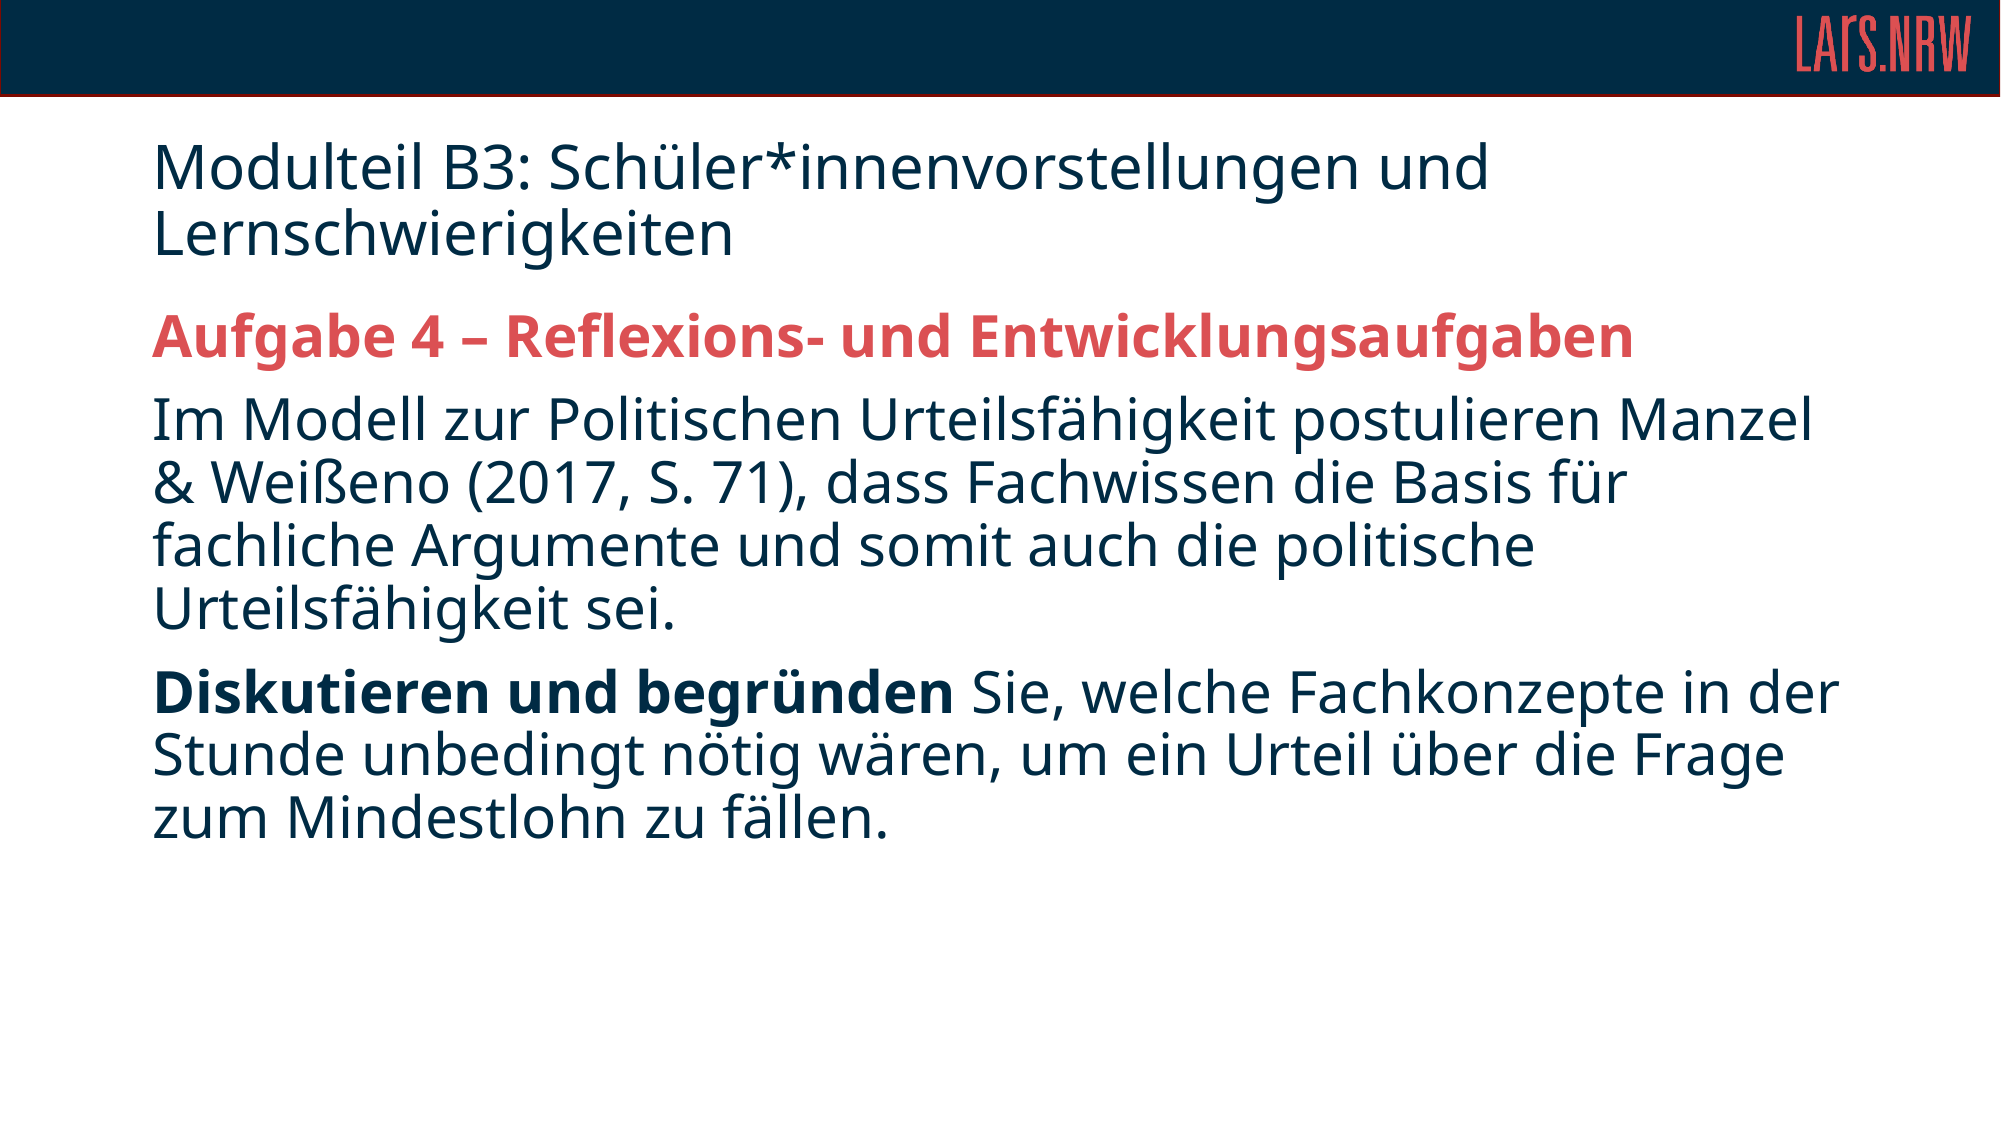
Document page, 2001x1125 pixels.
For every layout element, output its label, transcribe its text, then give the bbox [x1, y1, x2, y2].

list Aufgabe 4 – Reflexions- und Entwicklungsaufgaben Im Modell zur Politischen Urteilsfähigkeit postulieren Manzel & Weißeno (2017, S. 71), dass Fachwissen die Basis für fachliche Argumente und somit auch die politische Urteilsfähigkeit sei. Diskutieren und begründen Sie, welche Fachkonzepte in der Stunde unbedingt nötig wären, um ein Urteil über die Frage zum Mindestlohn zu fällen. [137, 299, 1863, 1014]
title Modulteil B3: Schüler*innenvorstellungen und Lernschwierigkeiten [137, 128, 1863, 278]
picture [1779, 3, 1977, 86]
